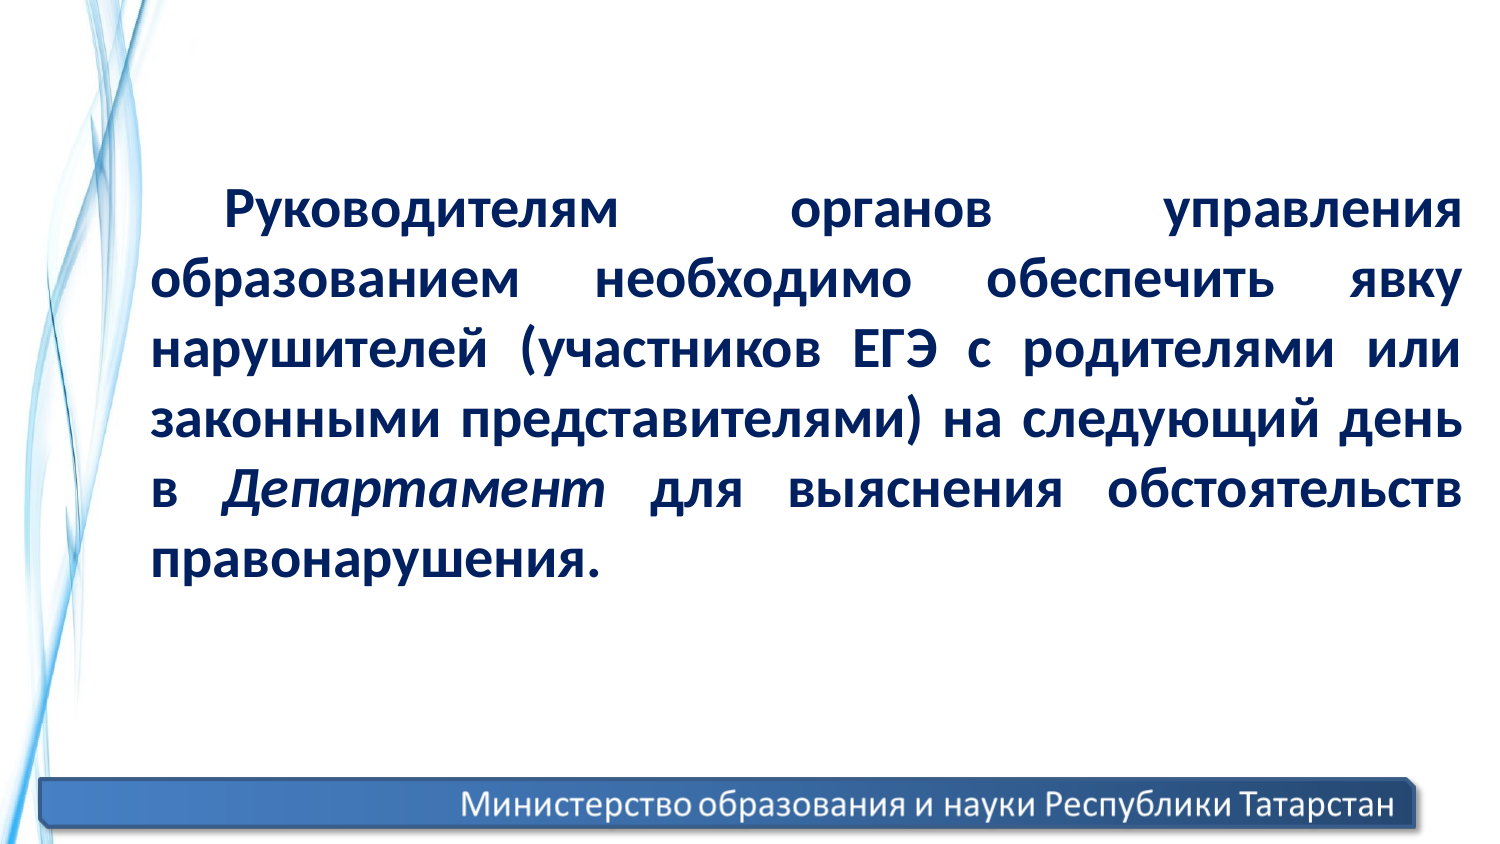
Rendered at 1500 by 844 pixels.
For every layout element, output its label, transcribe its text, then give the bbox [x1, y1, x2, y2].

picture [0, 0, 1431, 844]
text_box Руководителям органов управления образованием необходимо обеспечить явку нарушителей (участников ЕГЭ с родителями или законными представителями) на следующий день в Департамент для выяснения обстоятельств правонарушения. [235, 161, 1479, 597]
